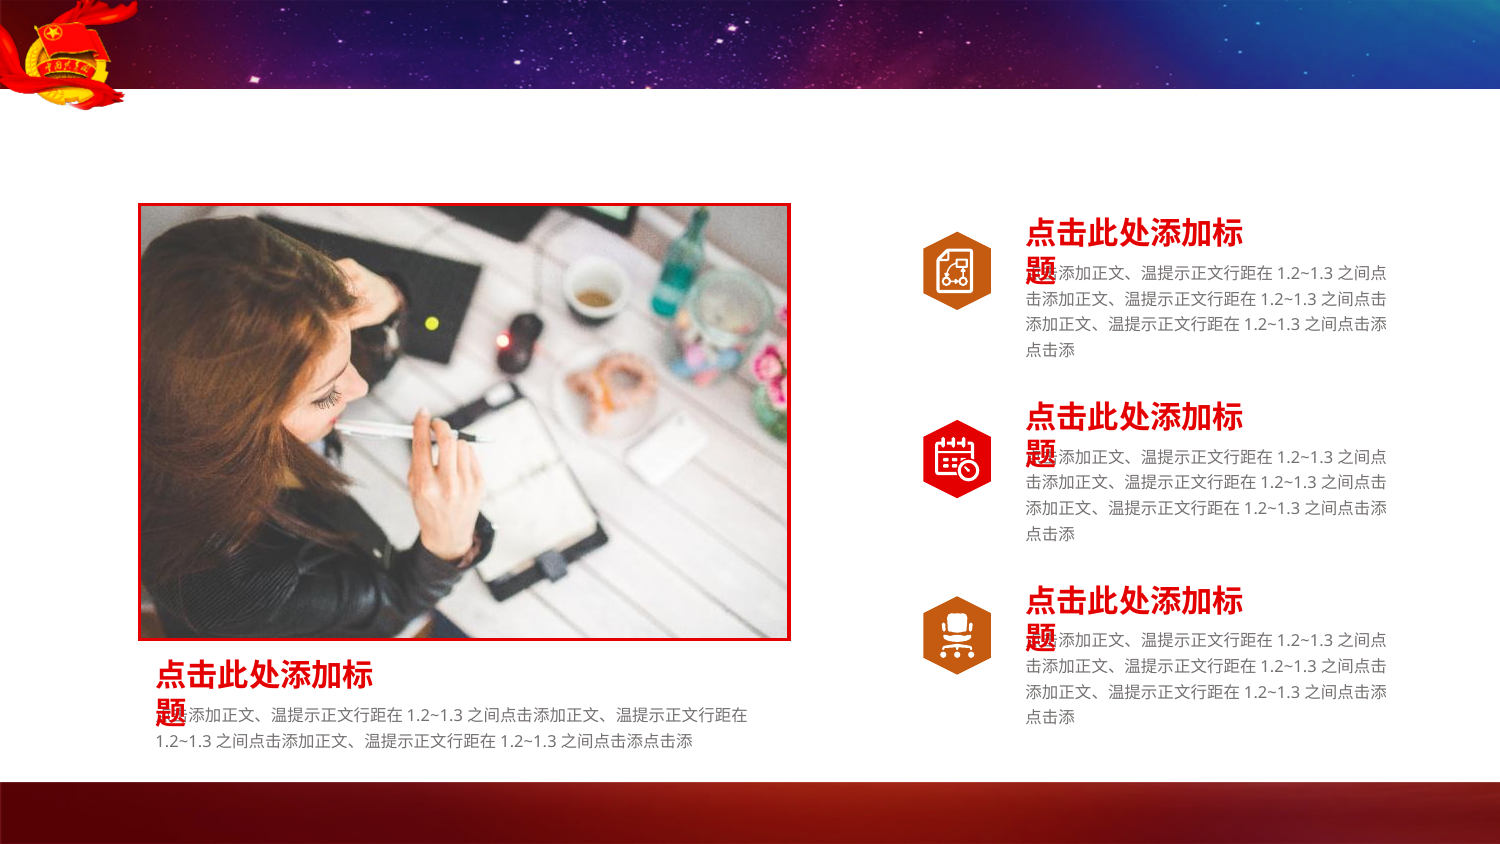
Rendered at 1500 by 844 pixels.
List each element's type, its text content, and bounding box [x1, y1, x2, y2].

text_box 点击此处添加标题 [140, 648, 420, 738]
picture [0, 783, 1500, 844]
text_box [923, 596, 991, 675]
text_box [923, 231, 991, 310]
text_box 点击添加正文、温提示正文行距在1.2~1.3之间点击添加正文、温提示正文行距在1.2~1.3之间点击添加正文、温提示正文行距在1.2~1.3之间点击添点击添 [140, 691, 788, 758]
picture [140, 206, 788, 638]
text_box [1010, 389, 1407, 552]
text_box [923, 419, 991, 499]
picture [0, 0, 1500, 112]
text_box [1010, 206, 1407, 369]
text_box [1010, 573, 1407, 736]
